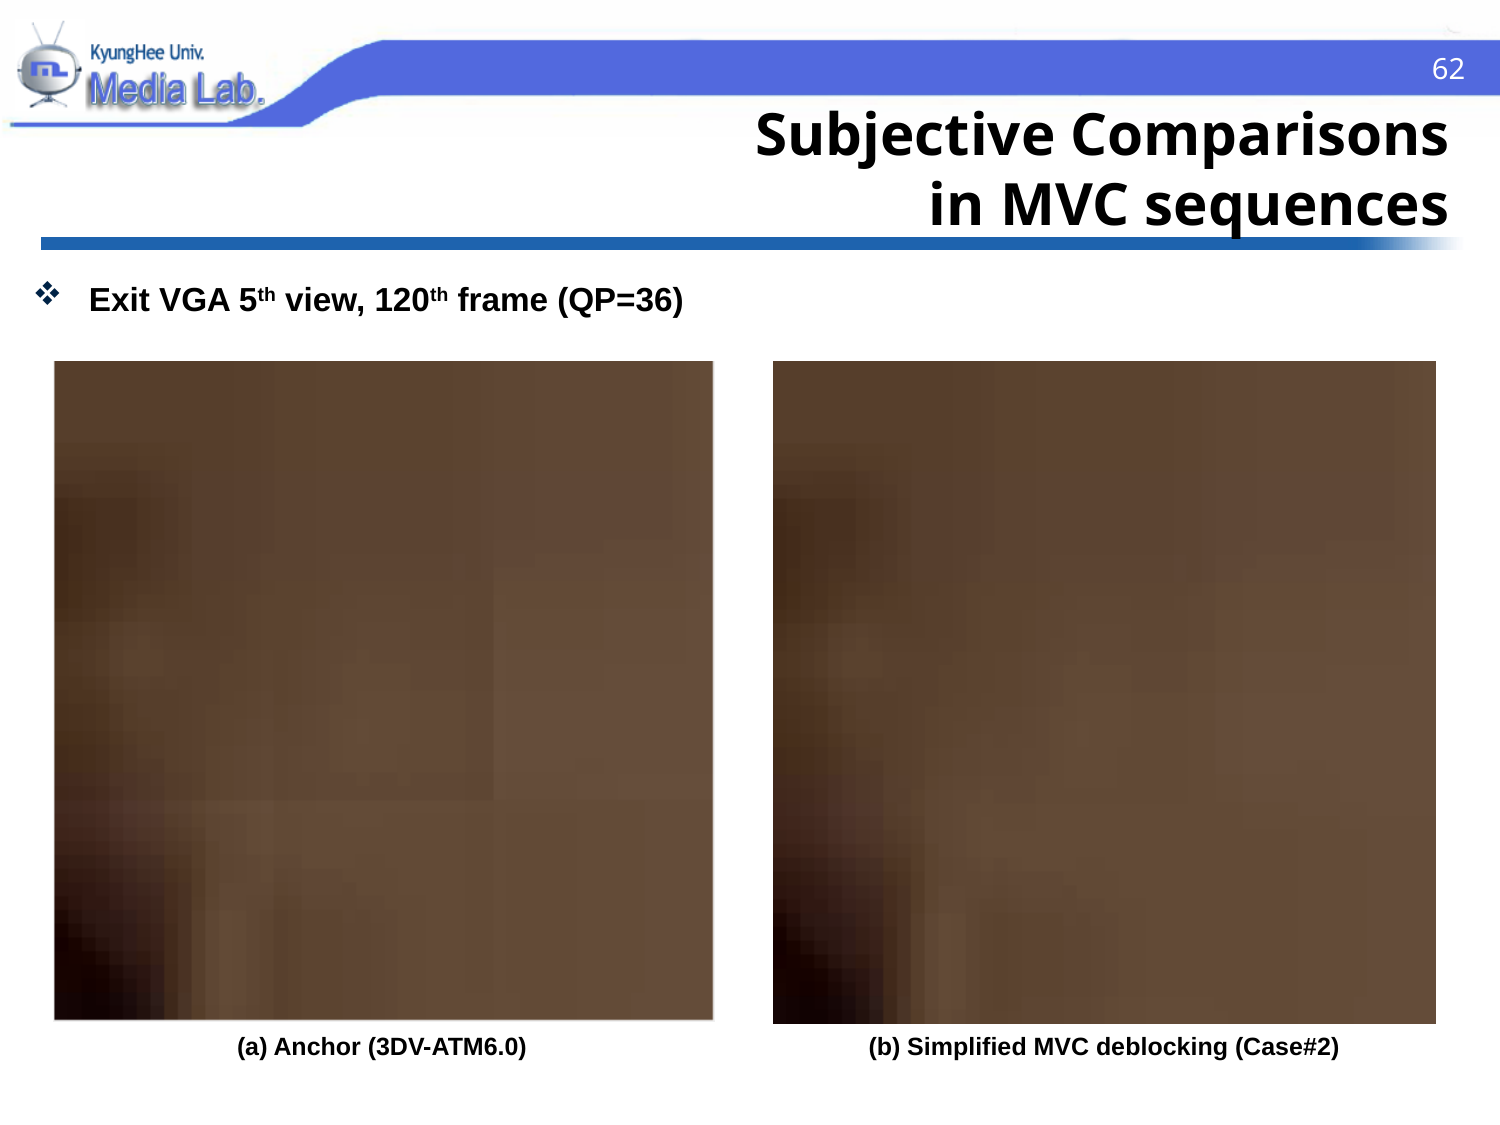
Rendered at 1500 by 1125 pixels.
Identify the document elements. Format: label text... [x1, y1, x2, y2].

picture [773, 361, 1436, 1024]
title Subjective Comparisons in MVC sequences [312, 101, 1465, 233]
picture [52, 361, 715, 1022]
picture [0, 0, 1500, 138]
text_box (a) Anchor (3DV-ATM6.0) [222, 1030, 543, 1068]
picture [41, 237, 1500, 250]
slide_number 62 [1403, 42, 1481, 93]
list Exit VGA 5th view, 120th frame (QP=36) [17, 262, 1483, 1107]
text_box (b) Simplified MVC deblocking (Case#2) [853, 1032, 1356, 1068]
